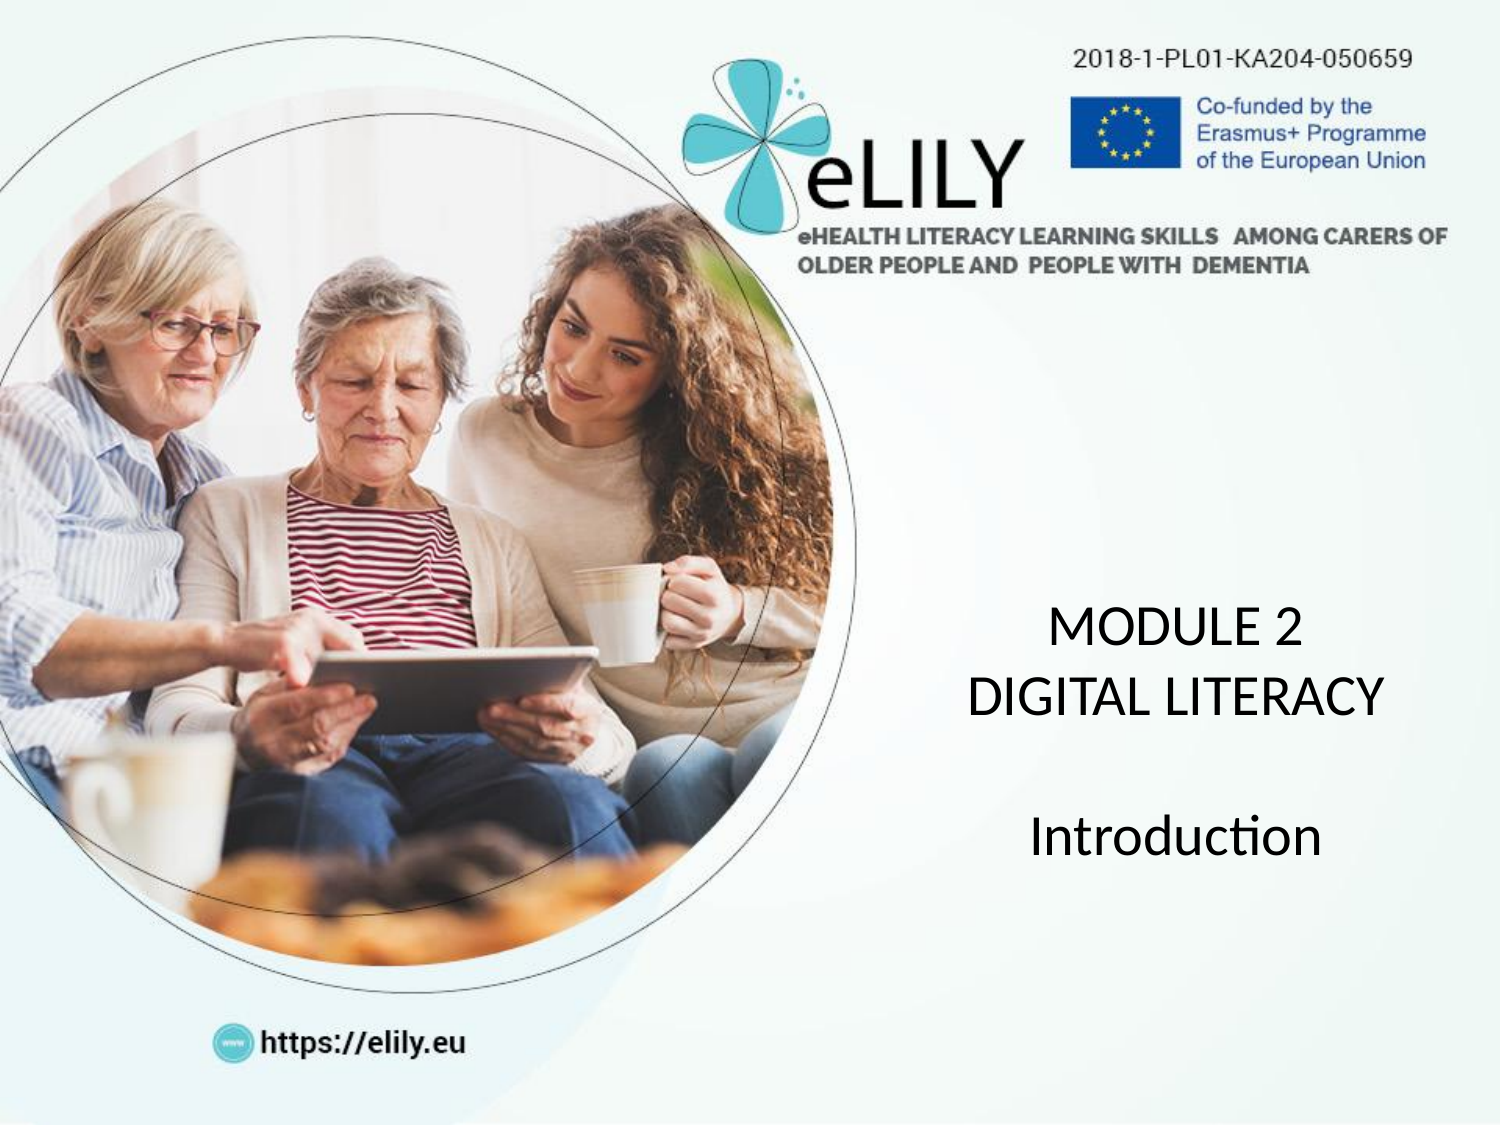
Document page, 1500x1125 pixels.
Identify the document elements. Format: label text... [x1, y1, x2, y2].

text_box MODULE 2 DIGITAL LITERACY Introduction [886, 579, 1466, 965]
picture [0, 0, 1500, 1125]
